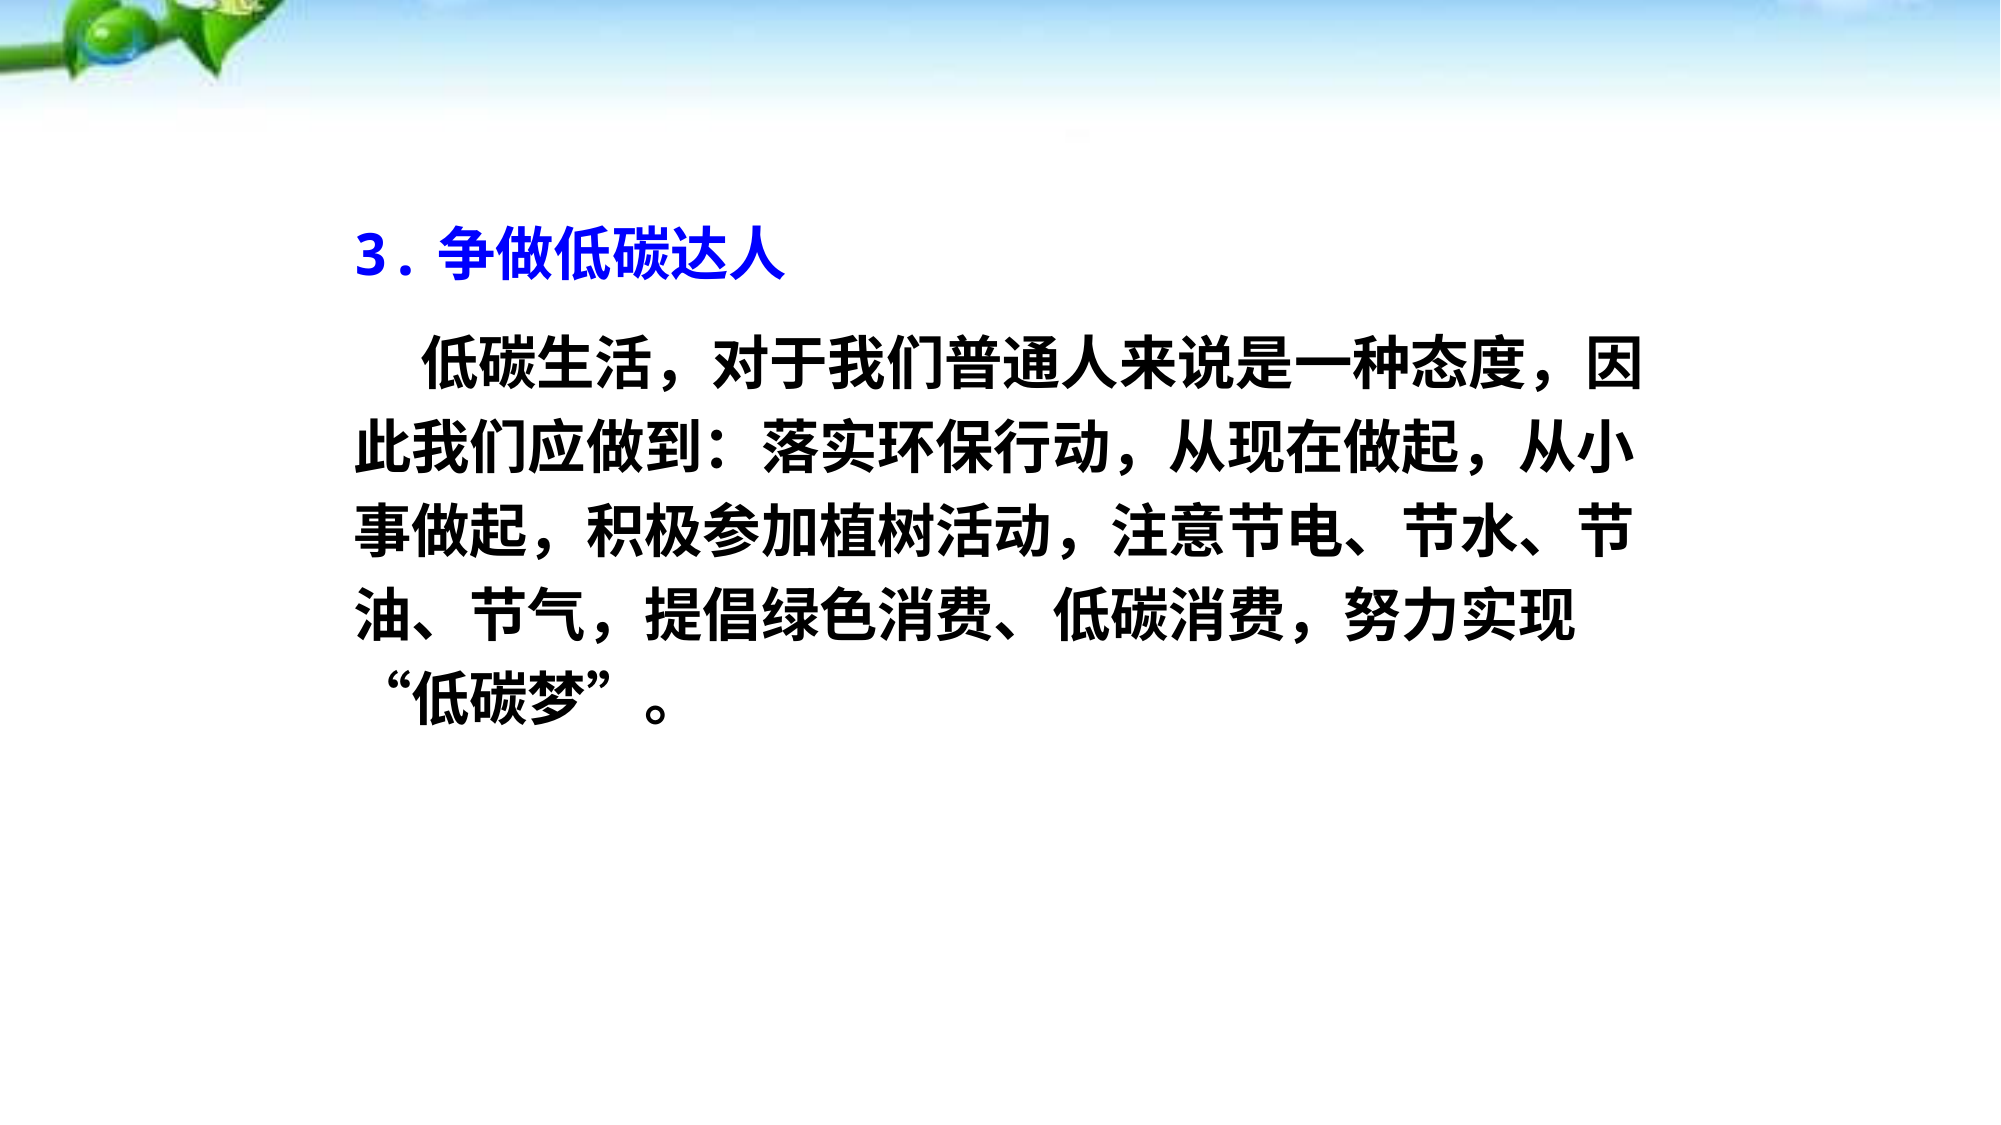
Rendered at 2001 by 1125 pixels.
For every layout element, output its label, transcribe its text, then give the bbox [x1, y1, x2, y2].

text_box 3.争做低碳达人 低碳生活，对于我们普通人来说是一种态度，因此我们应做到：落实环保行动，从现在做起，从小事做起，积极参加植树活动，注意节电、节水、节油、节气，提倡绿色消费、低碳消费，努力实现“低碳梦”。 [338, 196, 1662, 740]
picture [0, 0, 2001, 1125]
